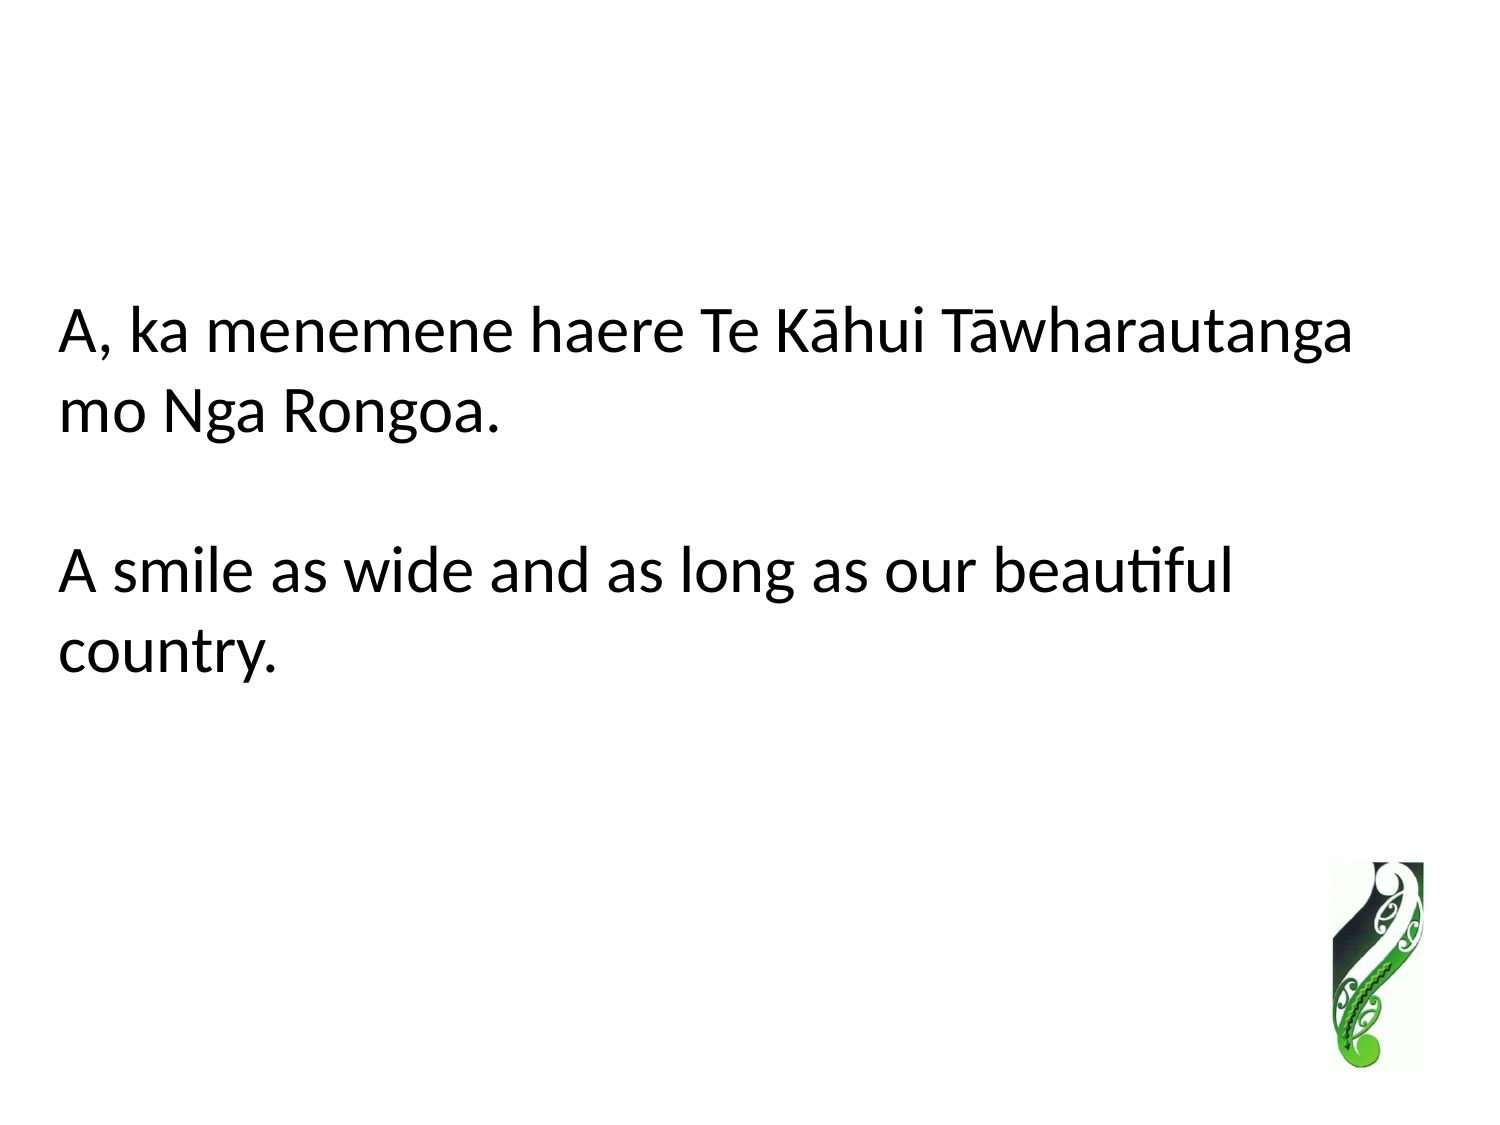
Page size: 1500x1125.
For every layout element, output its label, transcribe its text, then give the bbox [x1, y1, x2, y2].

picture [1330, 859, 1426, 1073]
text_box A, ka menemene haere Te Kāhui Tāwharautanga mo Nga Rongoa. A smile as wide and as long as our beautiful country. [44, 278, 1403, 854]
